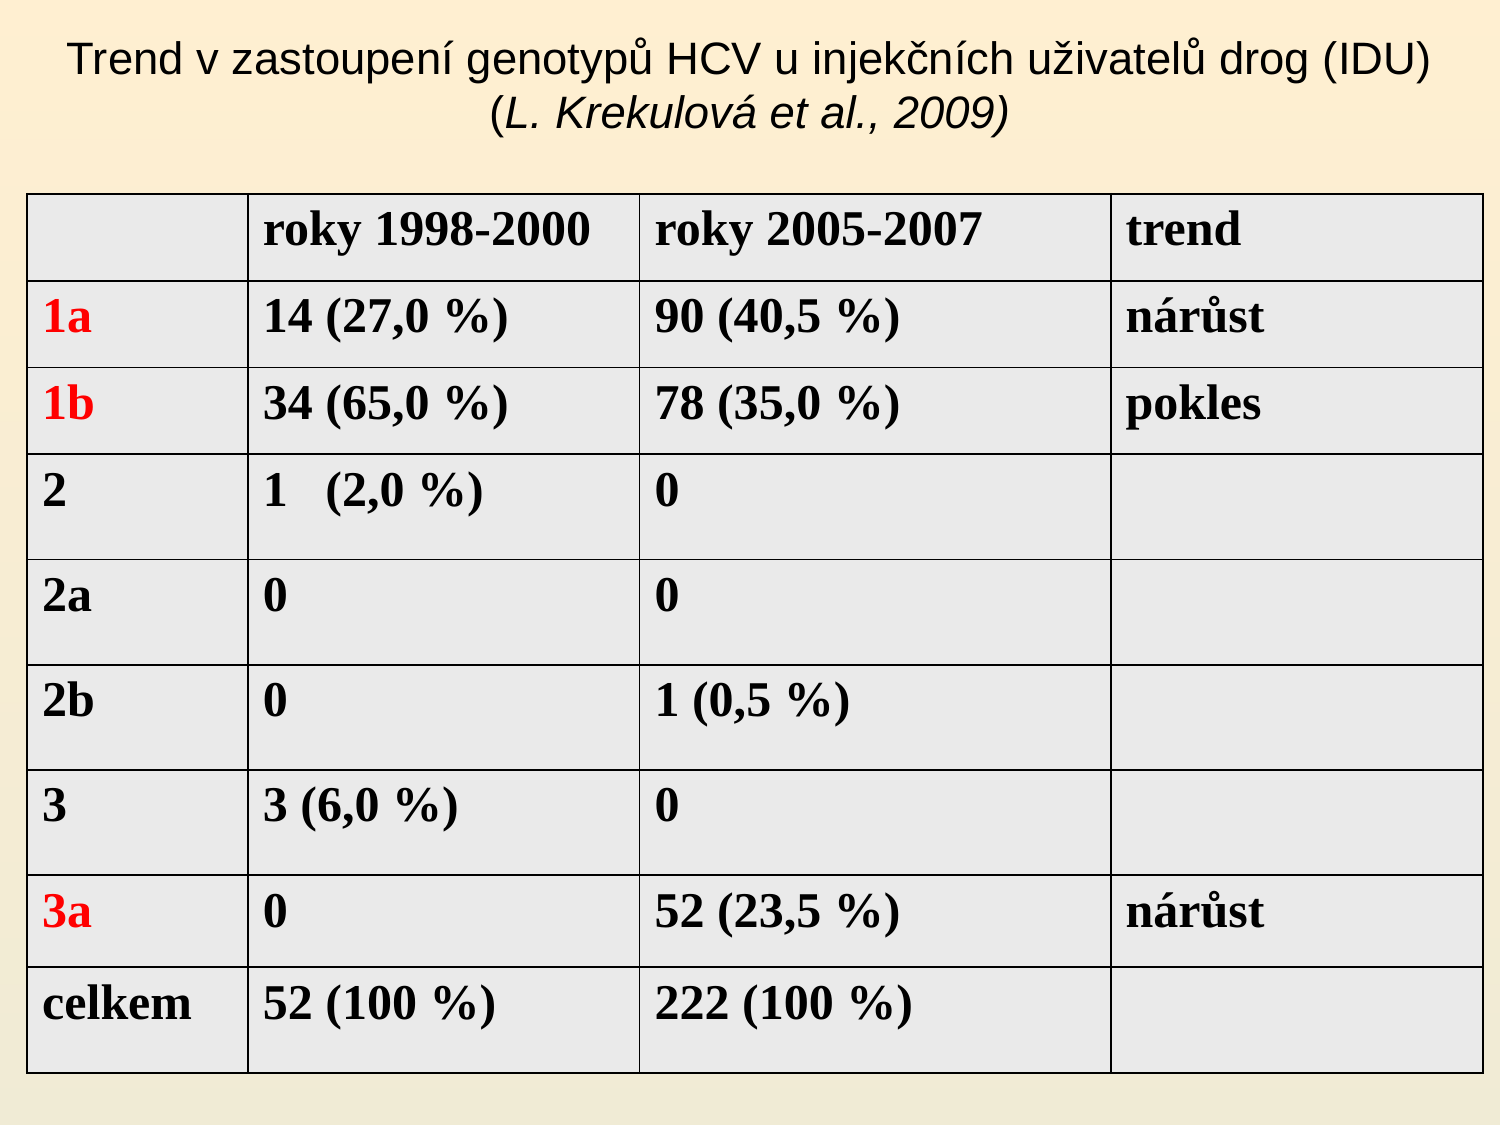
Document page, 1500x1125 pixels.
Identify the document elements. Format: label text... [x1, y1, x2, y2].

table_cell [1112, 771, 1482, 874]
table_header trend [1112, 195, 1482, 280]
table_cell 52 (23,5 %) [640, 876, 1110, 966]
table_cell 1 (0,5 %) [640, 666, 1110, 769]
table_cell 34 (65,0 %) [249, 368, 639, 453]
table_cell pokles [1112, 368, 1482, 453]
table_cell nárůst [1112, 876, 1482, 966]
table_cell 90 (40,5 %) [640, 282, 1110, 367]
table_cell 2 [28, 455, 247, 559]
table_cell 1 (2,0 %) [249, 455, 639, 559]
table_cell 0 [249, 560, 639, 664]
title Trend v zastoupení genotypů HCV u injekčních uživatelů drog (IDU) (L. Krekulová et al., 2009) [0, 0, 1500, 167]
table_cell 1b [28, 368, 247, 453]
table_header roky 1998-2000 [249, 195, 639, 280]
table_cell [1112, 968, 1482, 1072]
table_cell 222 (100 %) [640, 968, 1110, 1072]
table_cell 1a [28, 282, 247, 367]
table_cell 3 (6,0 %) [249, 771, 639, 874]
table_cell 14 (27,0 %) [249, 282, 639, 367]
table_header [28, 195, 247, 280]
table_cell 3 [28, 771, 247, 874]
table_cell 0 [249, 666, 639, 769]
table_cell 0 [640, 771, 1110, 874]
table_cell [1112, 666, 1482, 769]
table_cell nárůst [1112, 282, 1482, 367]
table_cell [1112, 455, 1482, 559]
table_cell [1112, 560, 1482, 664]
table_cell 2b [28, 666, 247, 769]
table_cell 3a [28, 876, 247, 966]
table_header roky 2005-2007 [640, 195, 1110, 280]
table_cell 0 [640, 455, 1110, 559]
table_cell celkem [28, 968, 247, 1072]
table_cell 52 (100 %) [249, 968, 639, 1072]
table_cell 0 [249, 876, 639, 966]
table_cell 78 (35,0 %) [640, 368, 1110, 453]
table_cell 0 [640, 560, 1110, 664]
table_cell 2a [28, 560, 247, 664]
